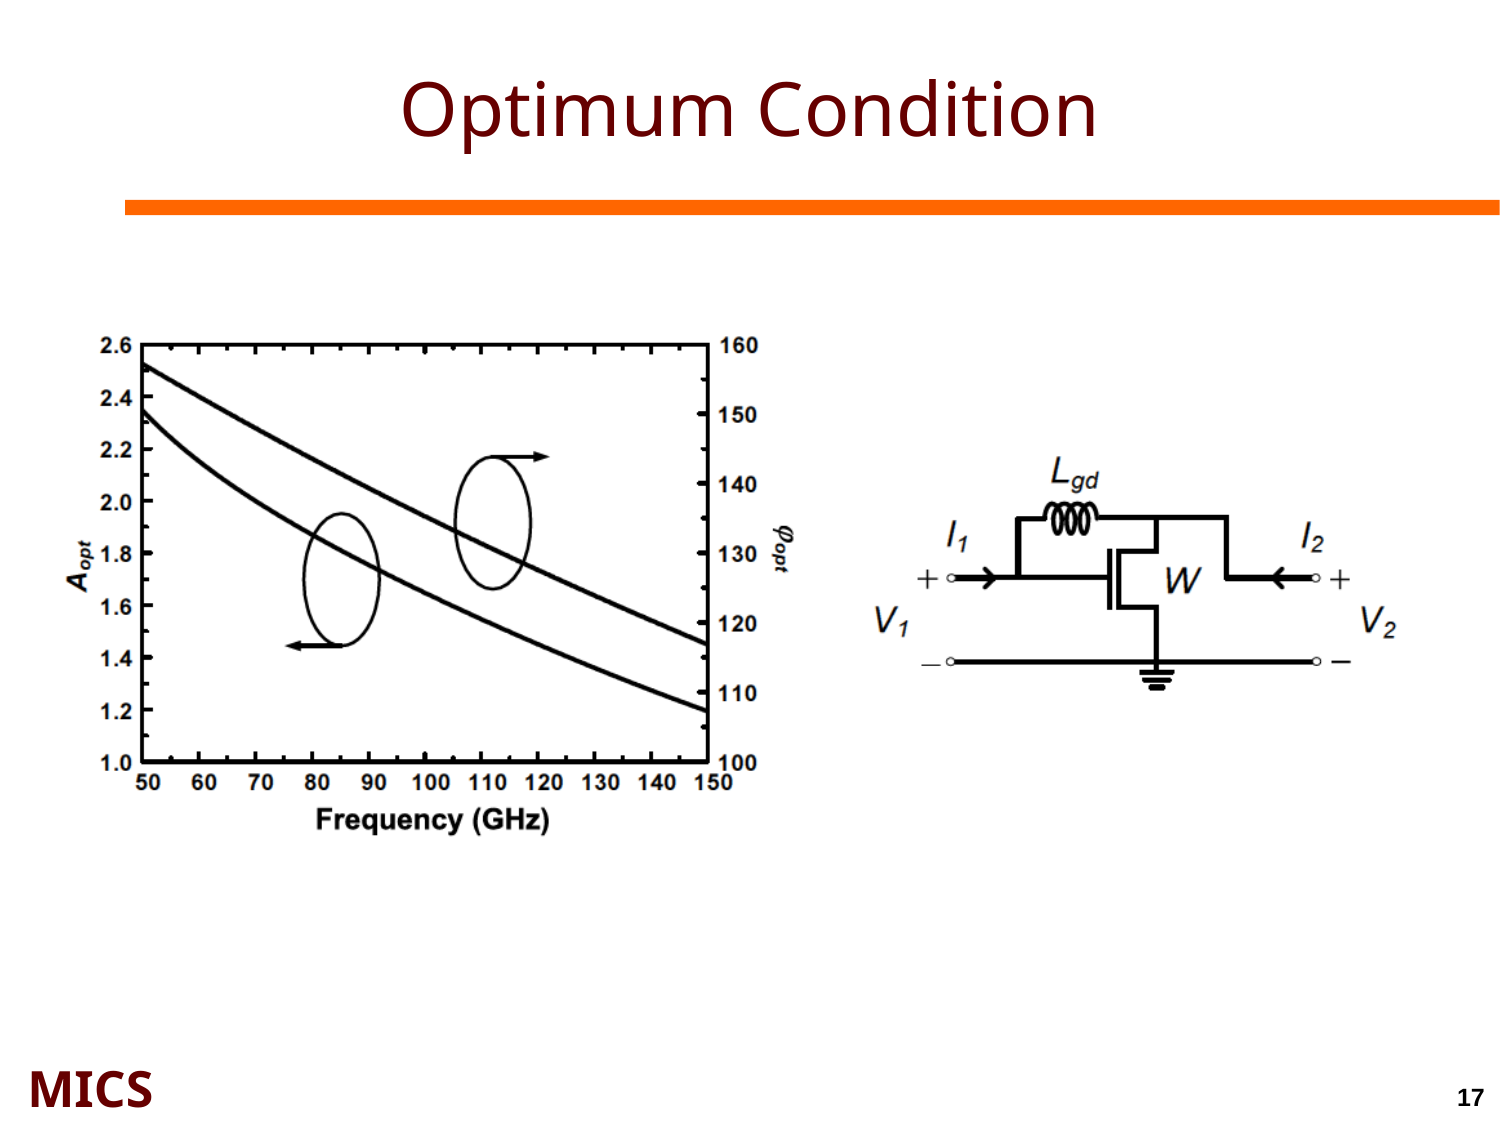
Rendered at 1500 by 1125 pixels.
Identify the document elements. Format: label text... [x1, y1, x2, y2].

slide_number 17 [1425, 1067, 1500, 1125]
picture [49, 312, 813, 857]
title Optimum Condition [112, 12, 1388, 201]
picture [835, 446, 1417, 722]
